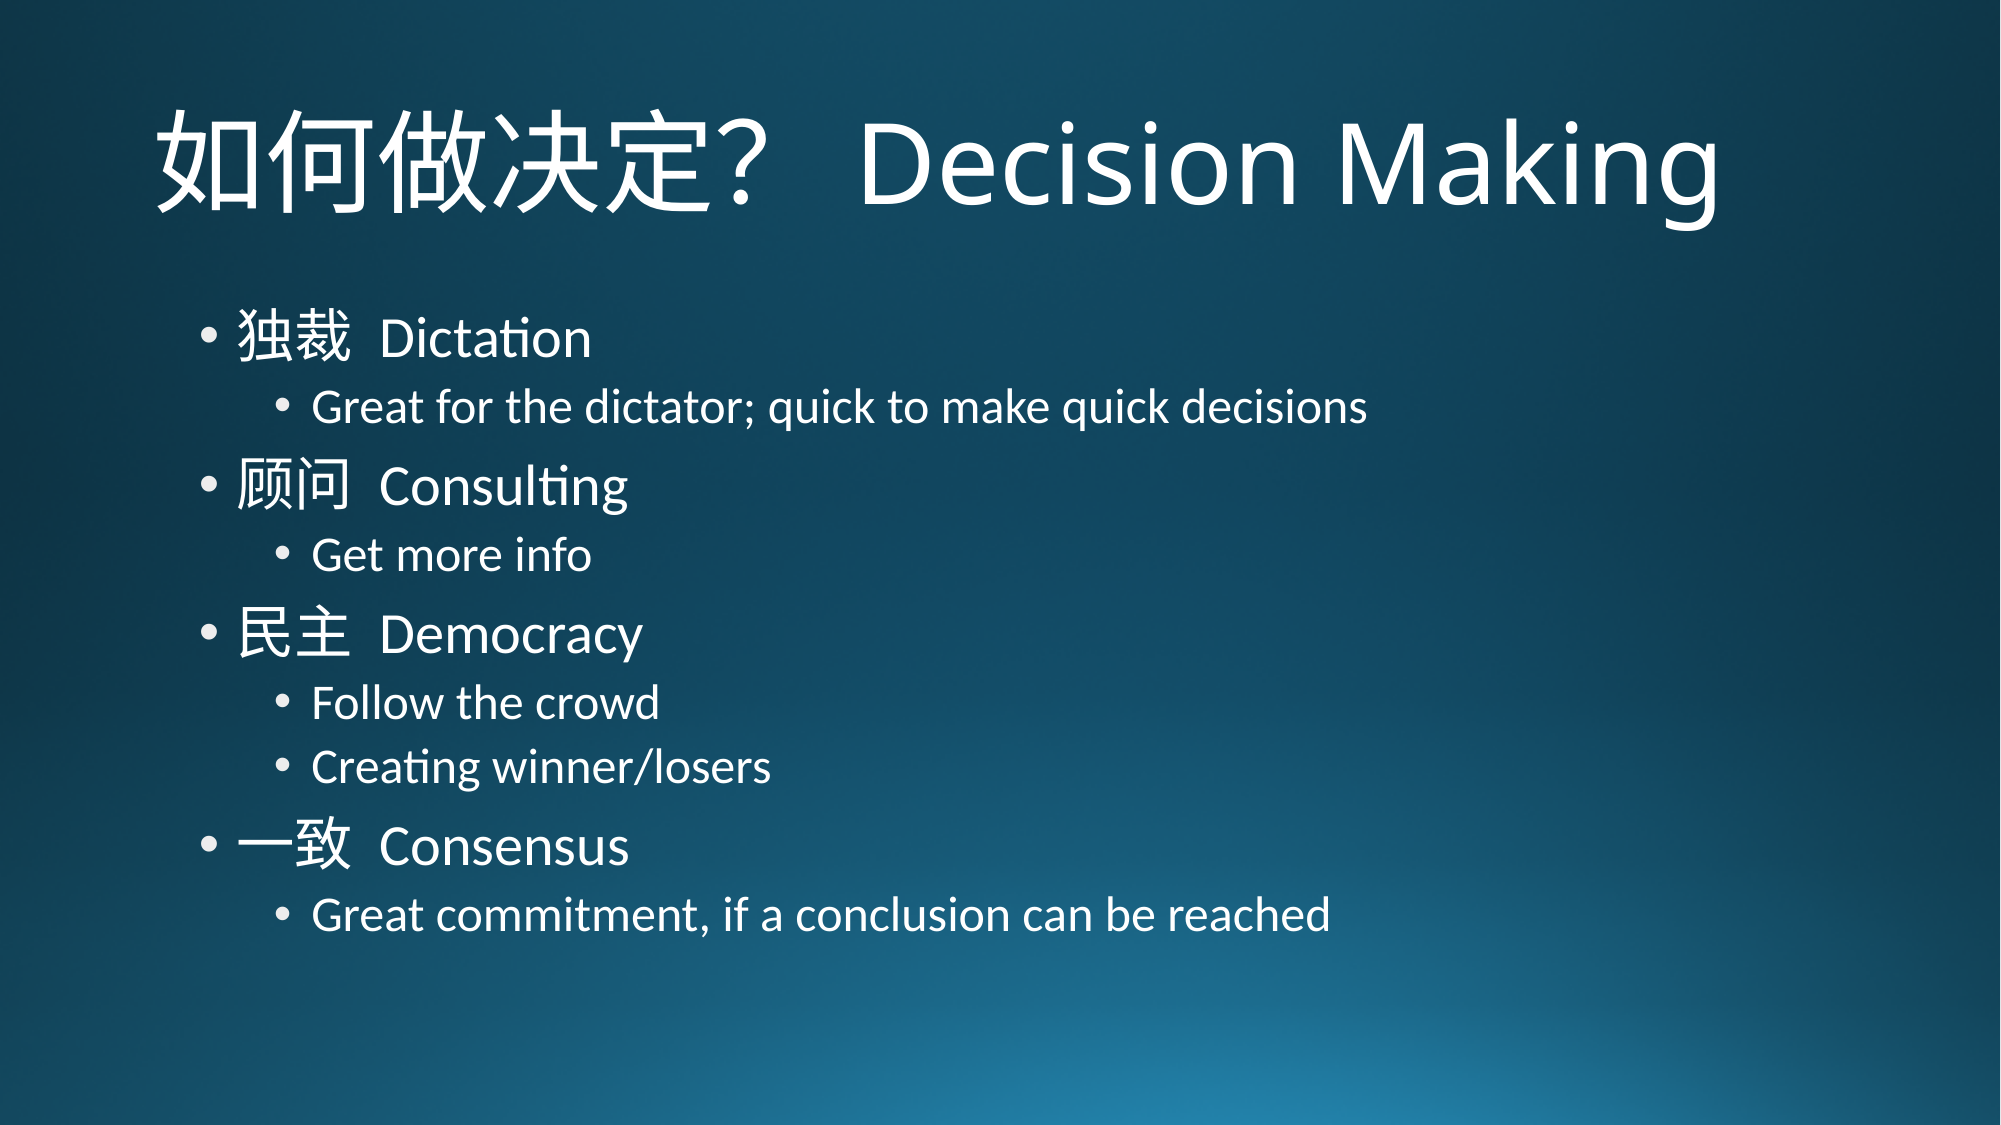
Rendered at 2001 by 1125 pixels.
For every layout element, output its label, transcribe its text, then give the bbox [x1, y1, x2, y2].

picture [0, 0, 2001, 1125]
list 独裁 Dictation Great for the dictator; quick to make quick decisions 顾问 Consulting Get more info 民主 Democracy Follow the crowd Creating winner/losers 一致 Consensus Great commitment, if a conclusion can be reached [183, 299, 1863, 1014]
title 如何做决定？Decision Making [137, 59, 1863, 278]
